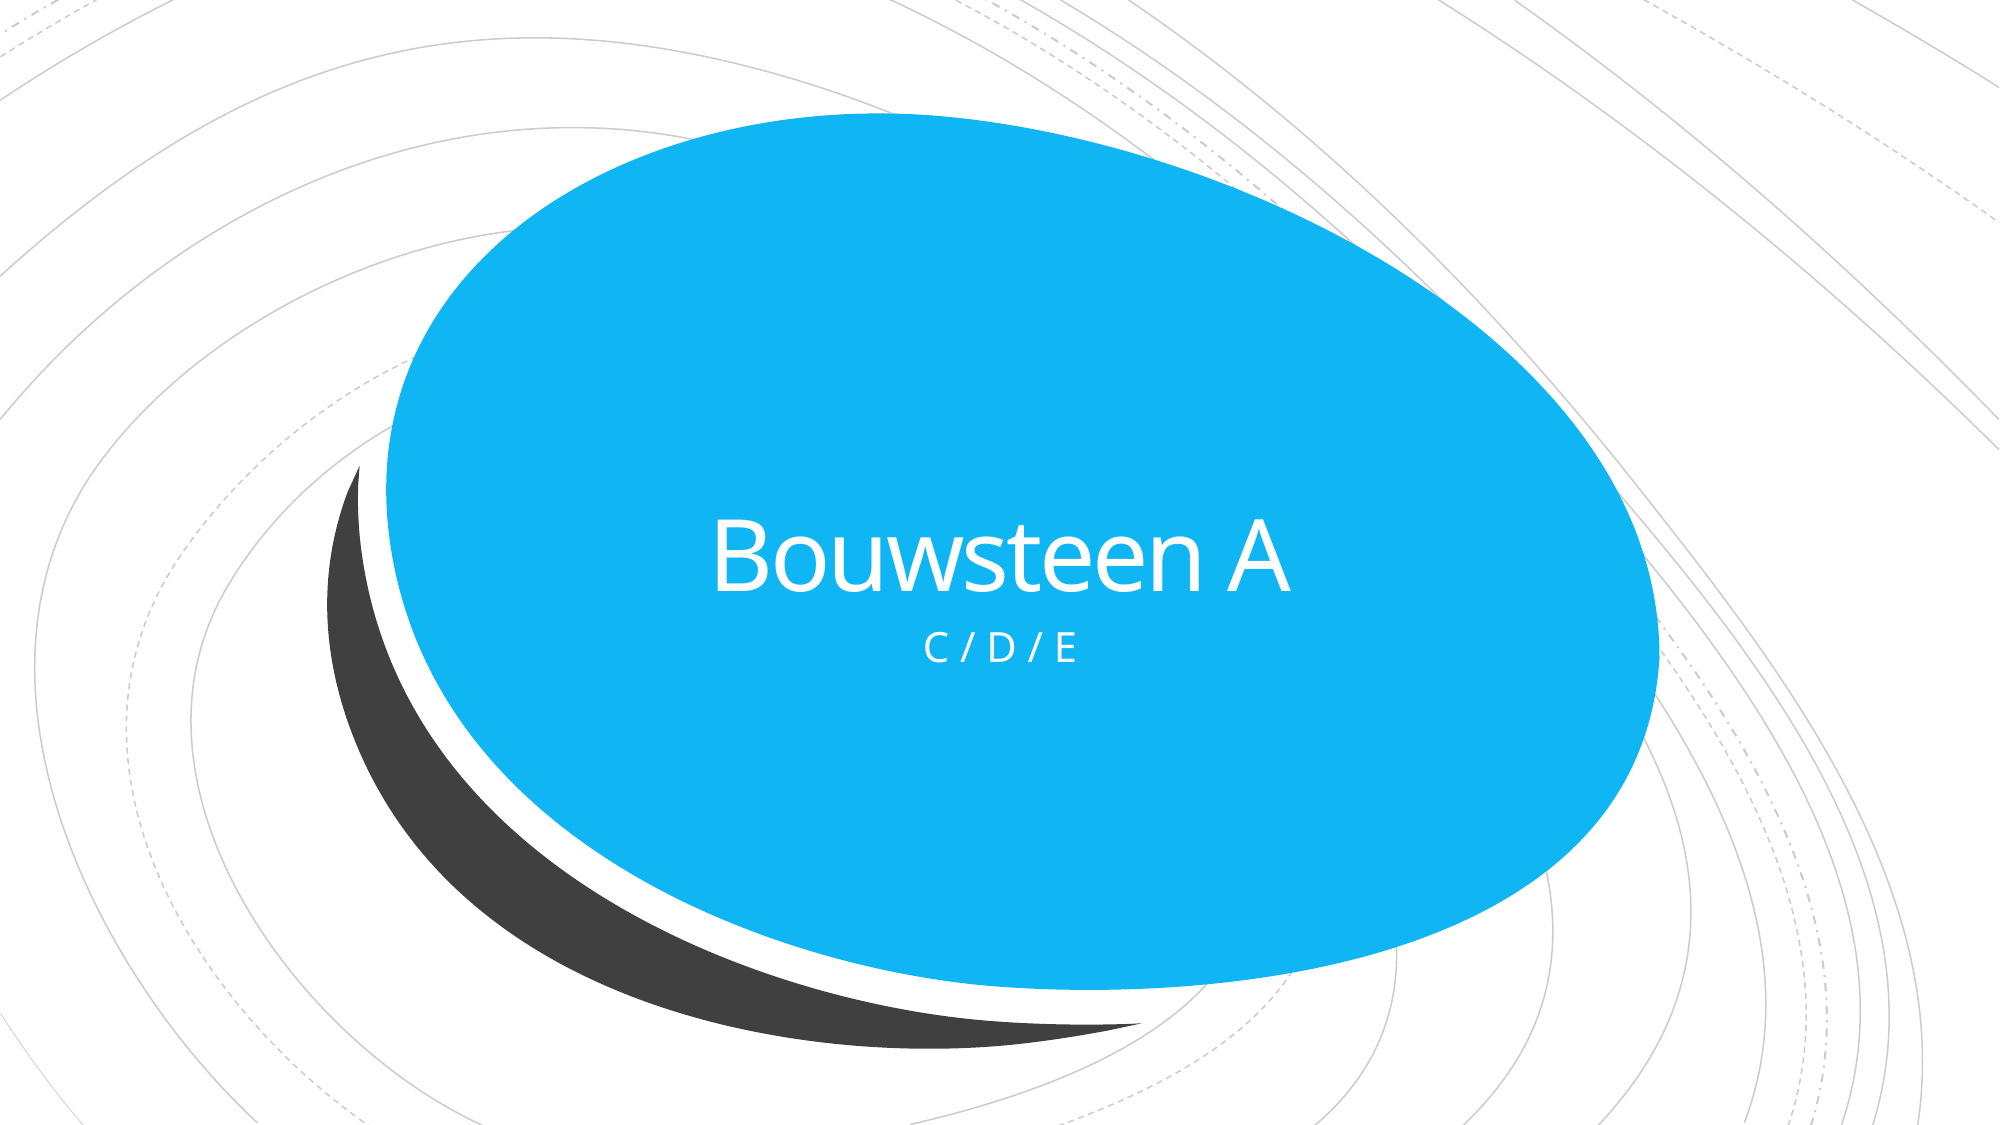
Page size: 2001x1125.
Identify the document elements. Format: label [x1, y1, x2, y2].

text_box [0, 0, 2000, 1125]
